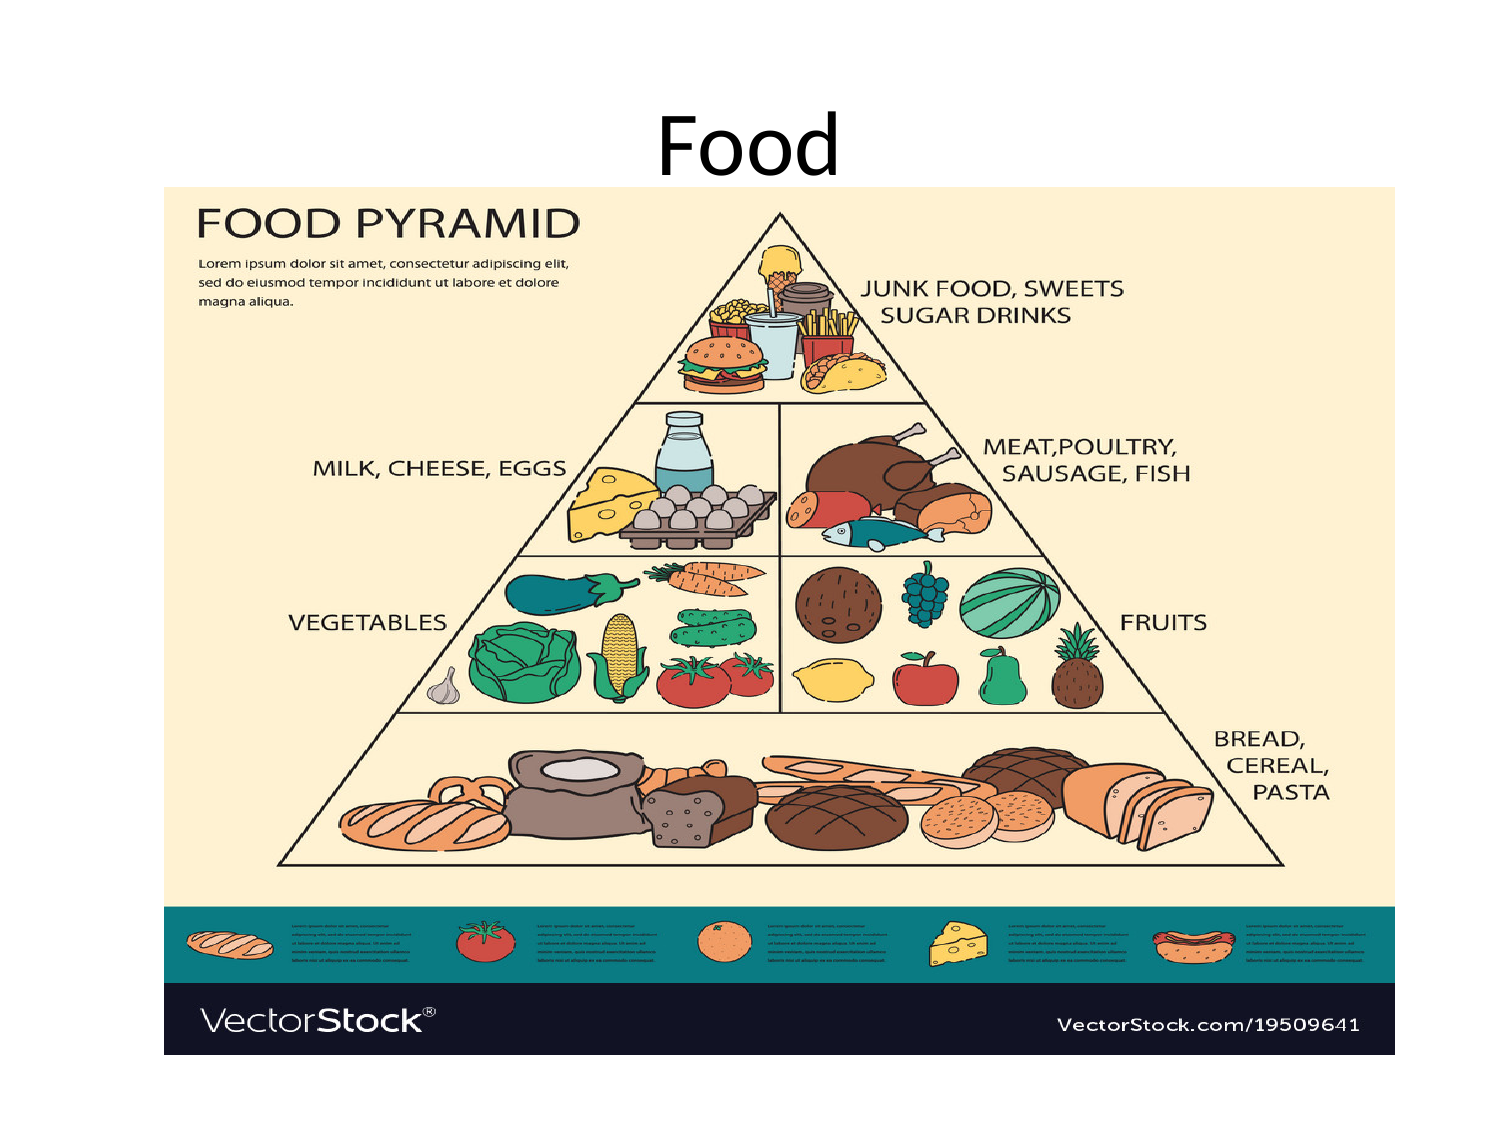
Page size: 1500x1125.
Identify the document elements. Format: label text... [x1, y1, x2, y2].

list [163, 187, 1395, 1055]
title Food [75, 45, 1425, 233]
